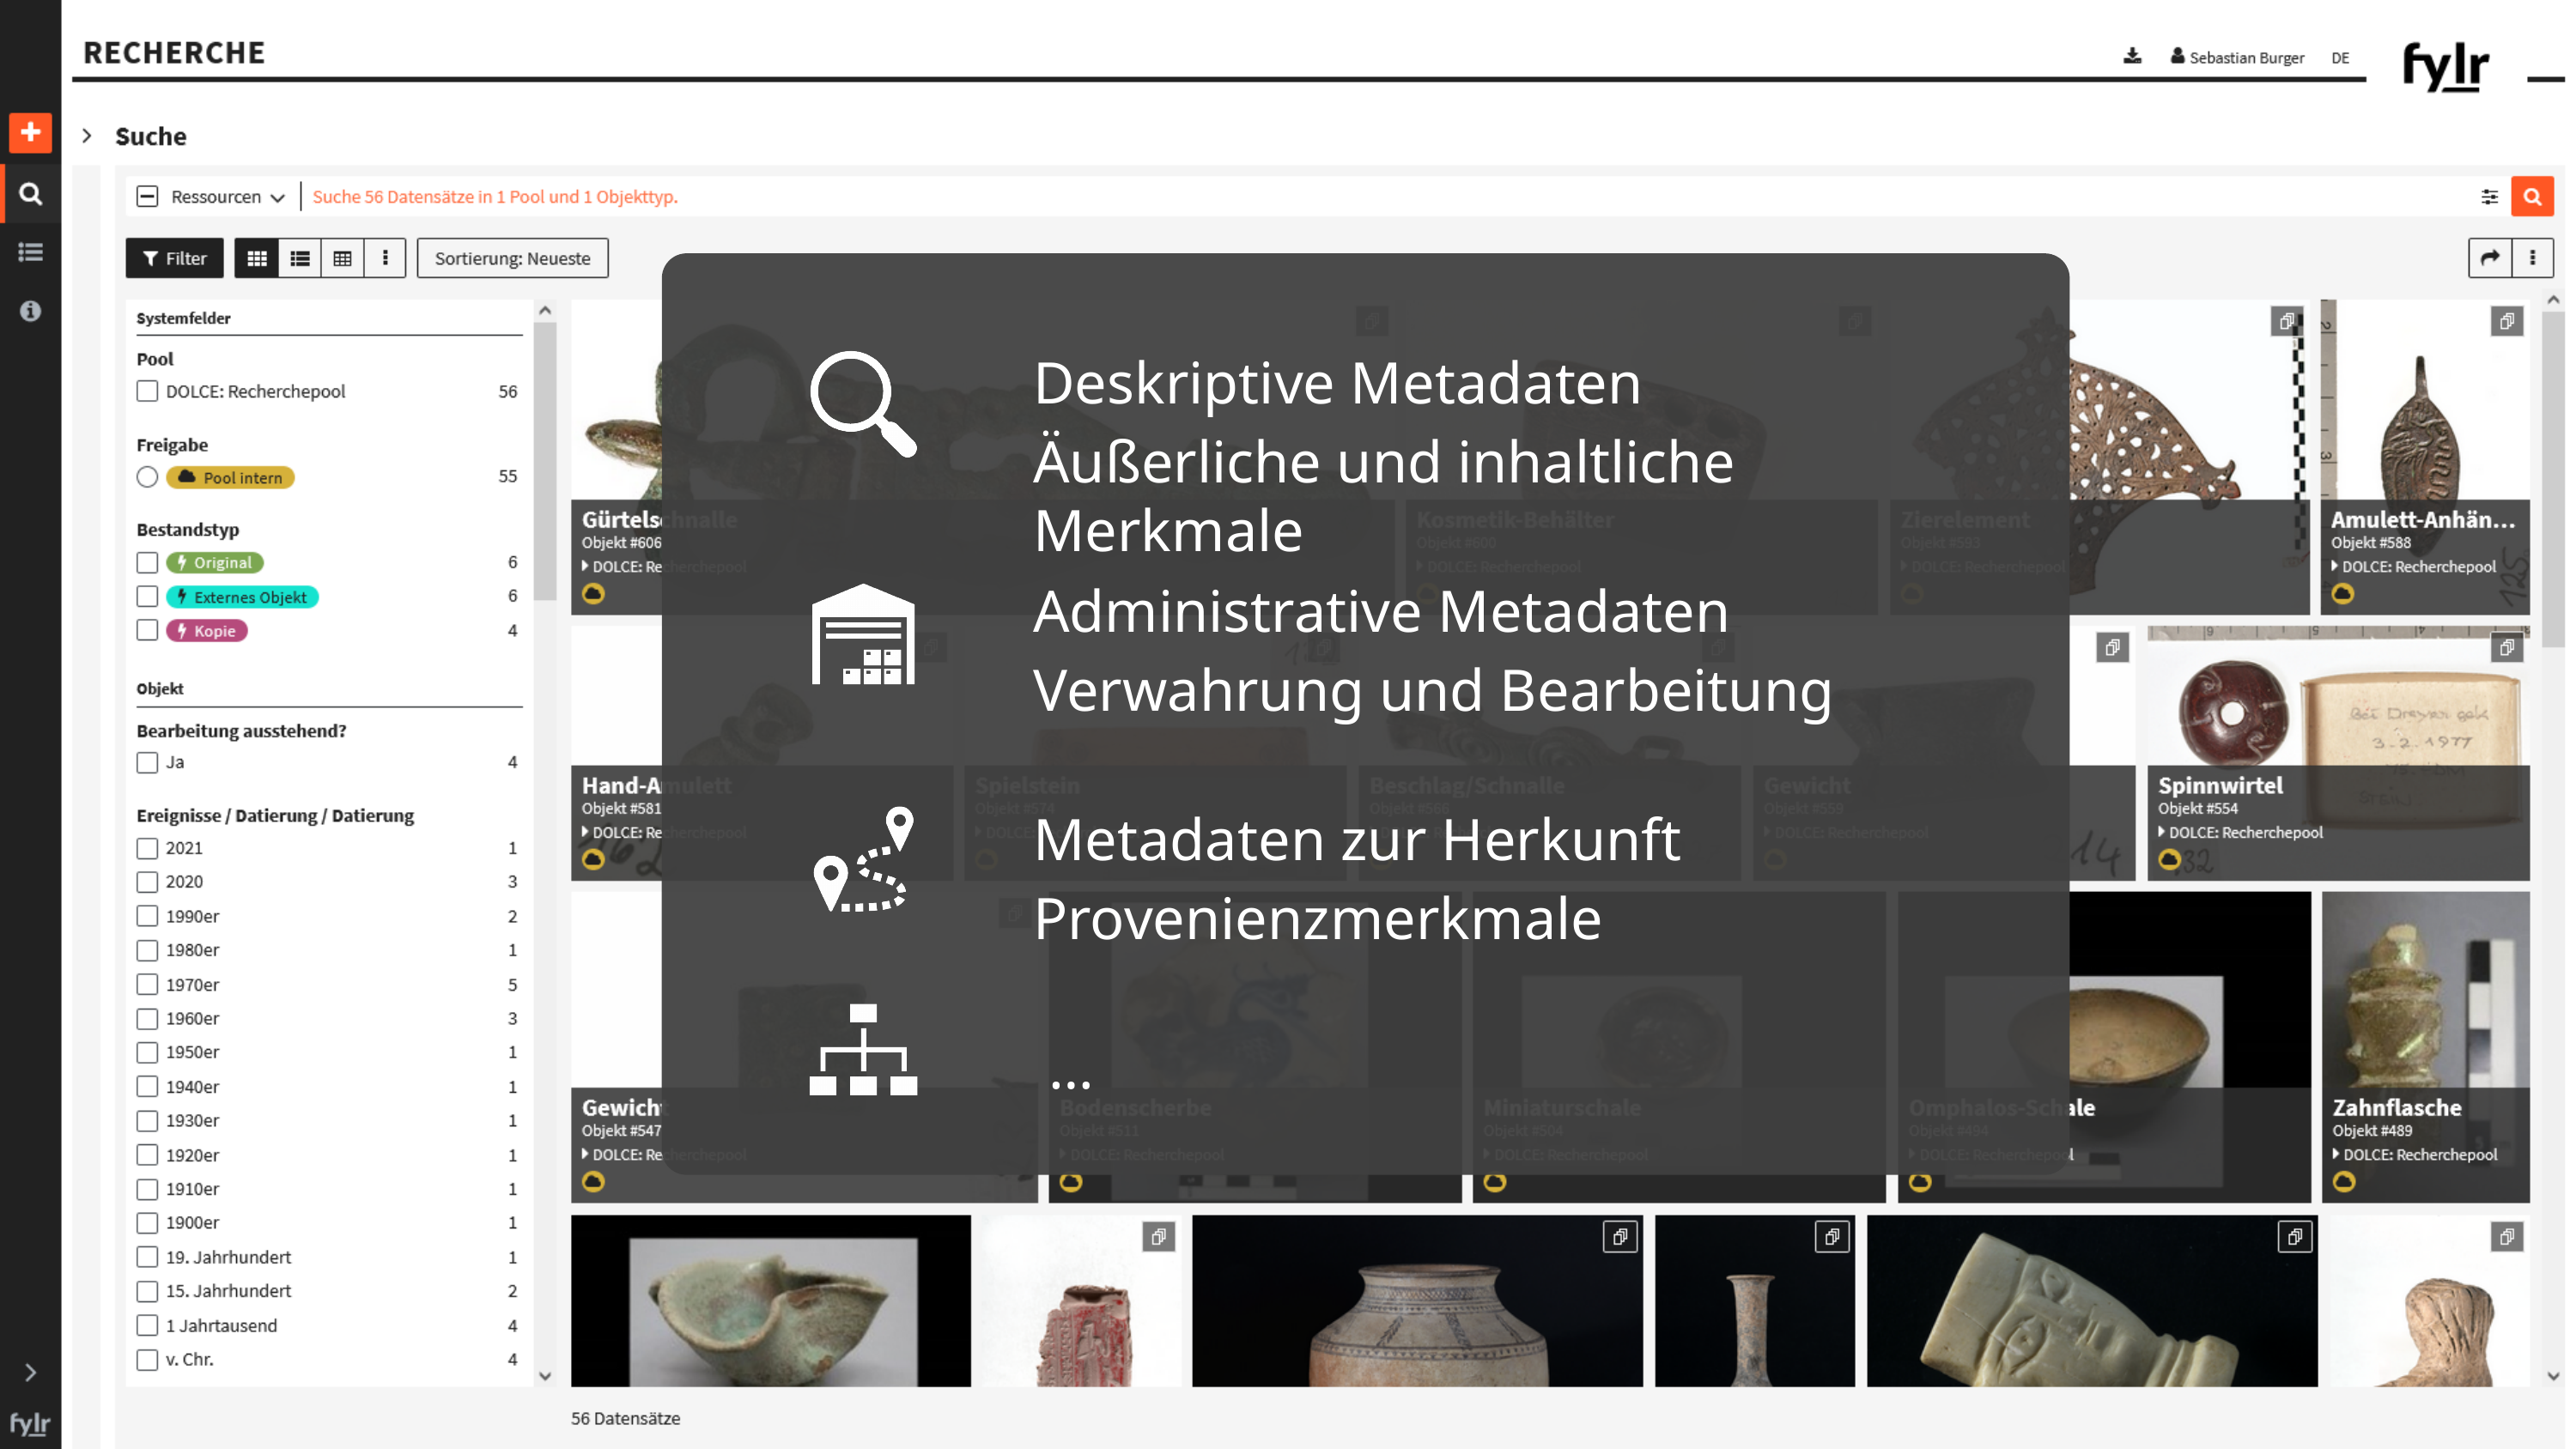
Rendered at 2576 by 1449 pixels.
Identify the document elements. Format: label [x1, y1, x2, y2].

text_box [661, 253, 2070, 1175]
picture [0, 0, 2576, 1449]
